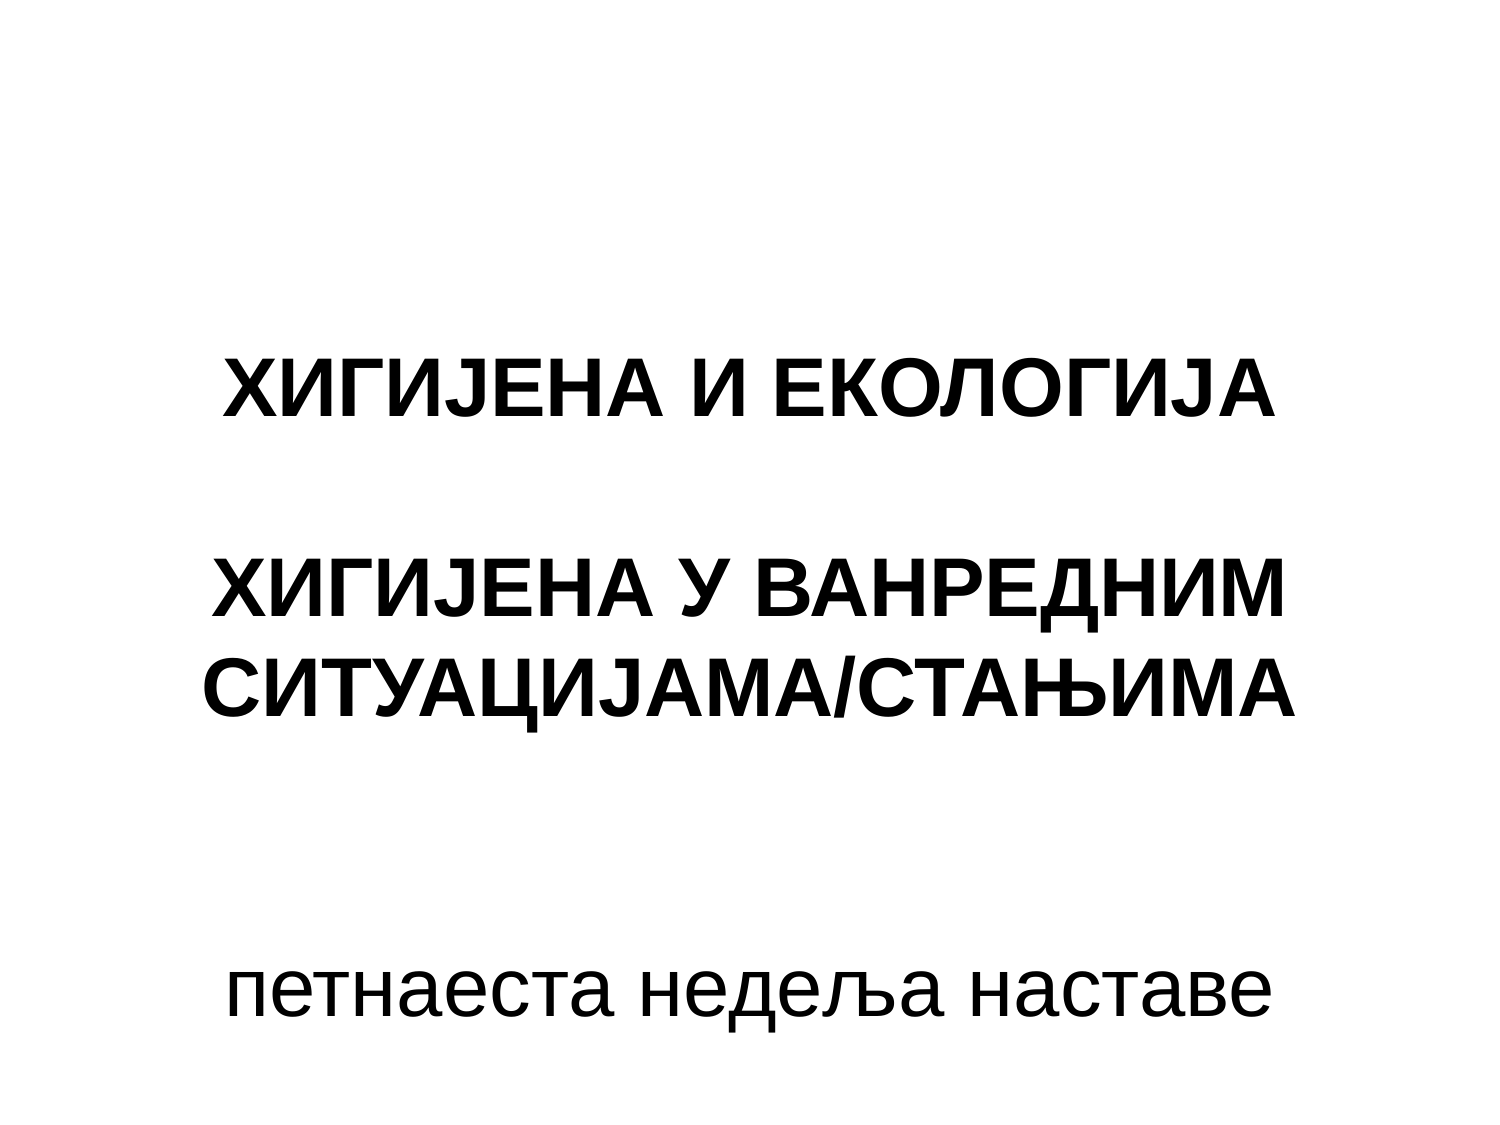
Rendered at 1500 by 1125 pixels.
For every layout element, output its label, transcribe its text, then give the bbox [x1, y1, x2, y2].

subtitle [0, 637, 1050, 926]
title ХИГИЈЕНА И ЕКОЛОГИЈА ХИГИЈЕНА У ВАНРЕДНИМ СИТУАЦИЈАМА/СТАЊИМА петнаеста недеља наставе [112, 549, 1388, 817]
